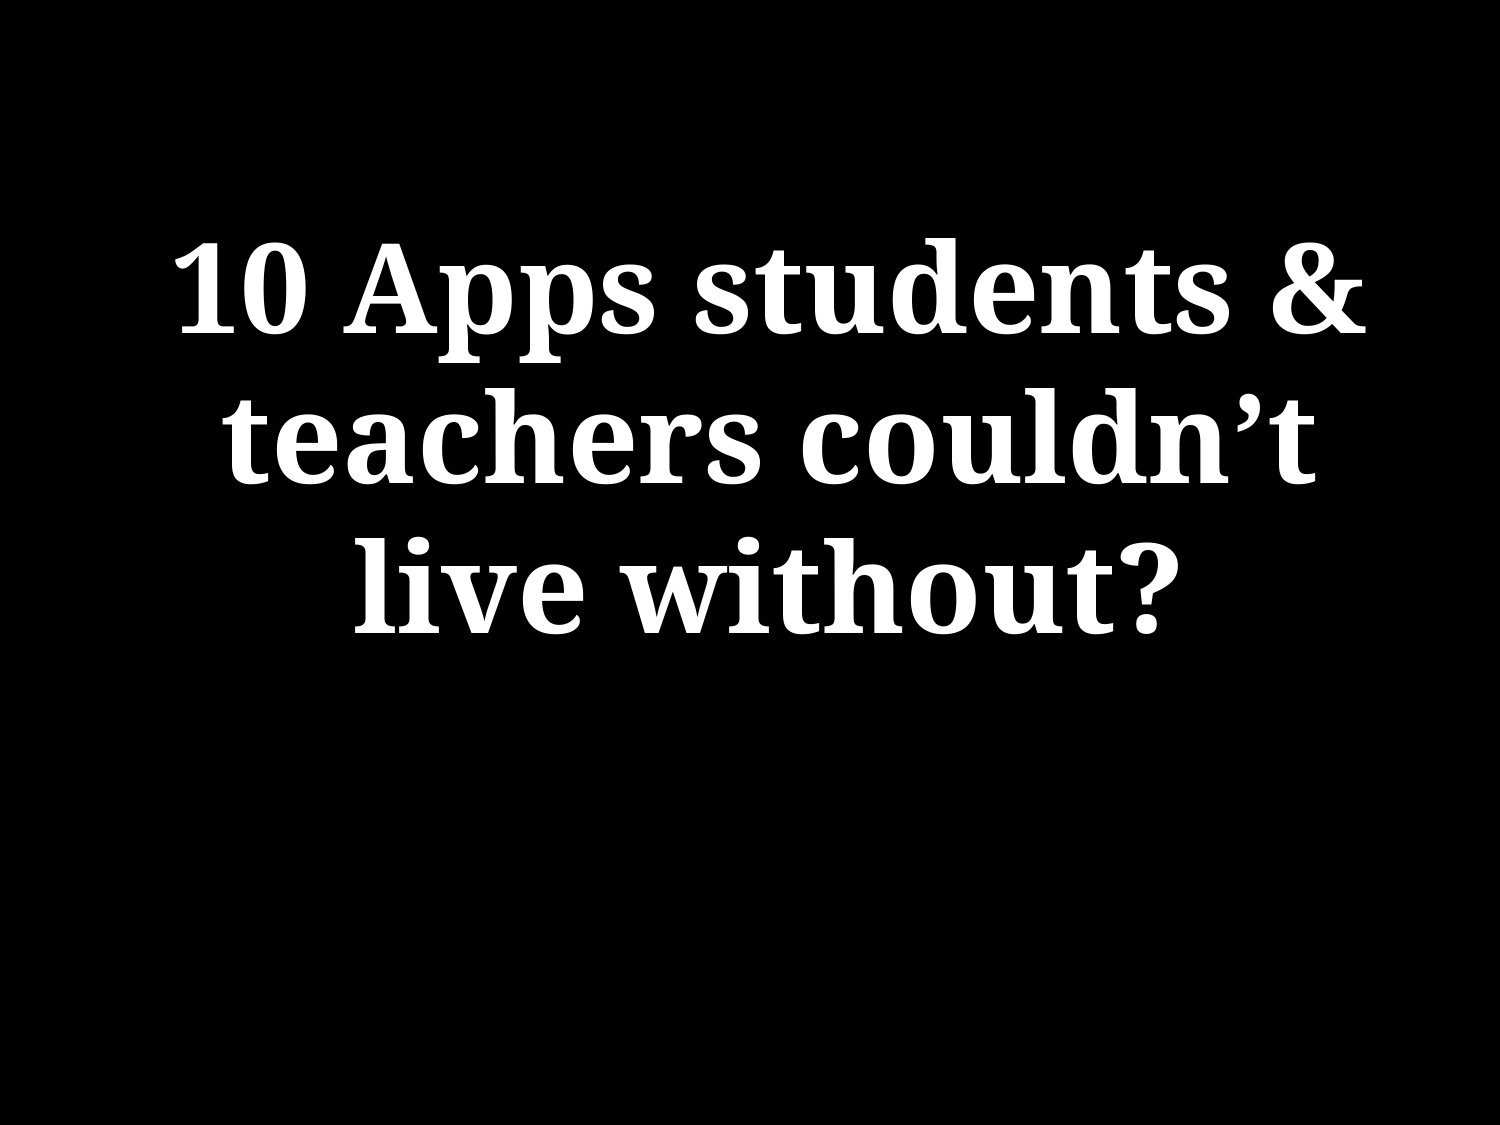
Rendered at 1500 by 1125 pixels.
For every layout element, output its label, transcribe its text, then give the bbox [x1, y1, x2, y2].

title 10 Apps students & teachers couldn’t live without? [75, 315, 1465, 667]
